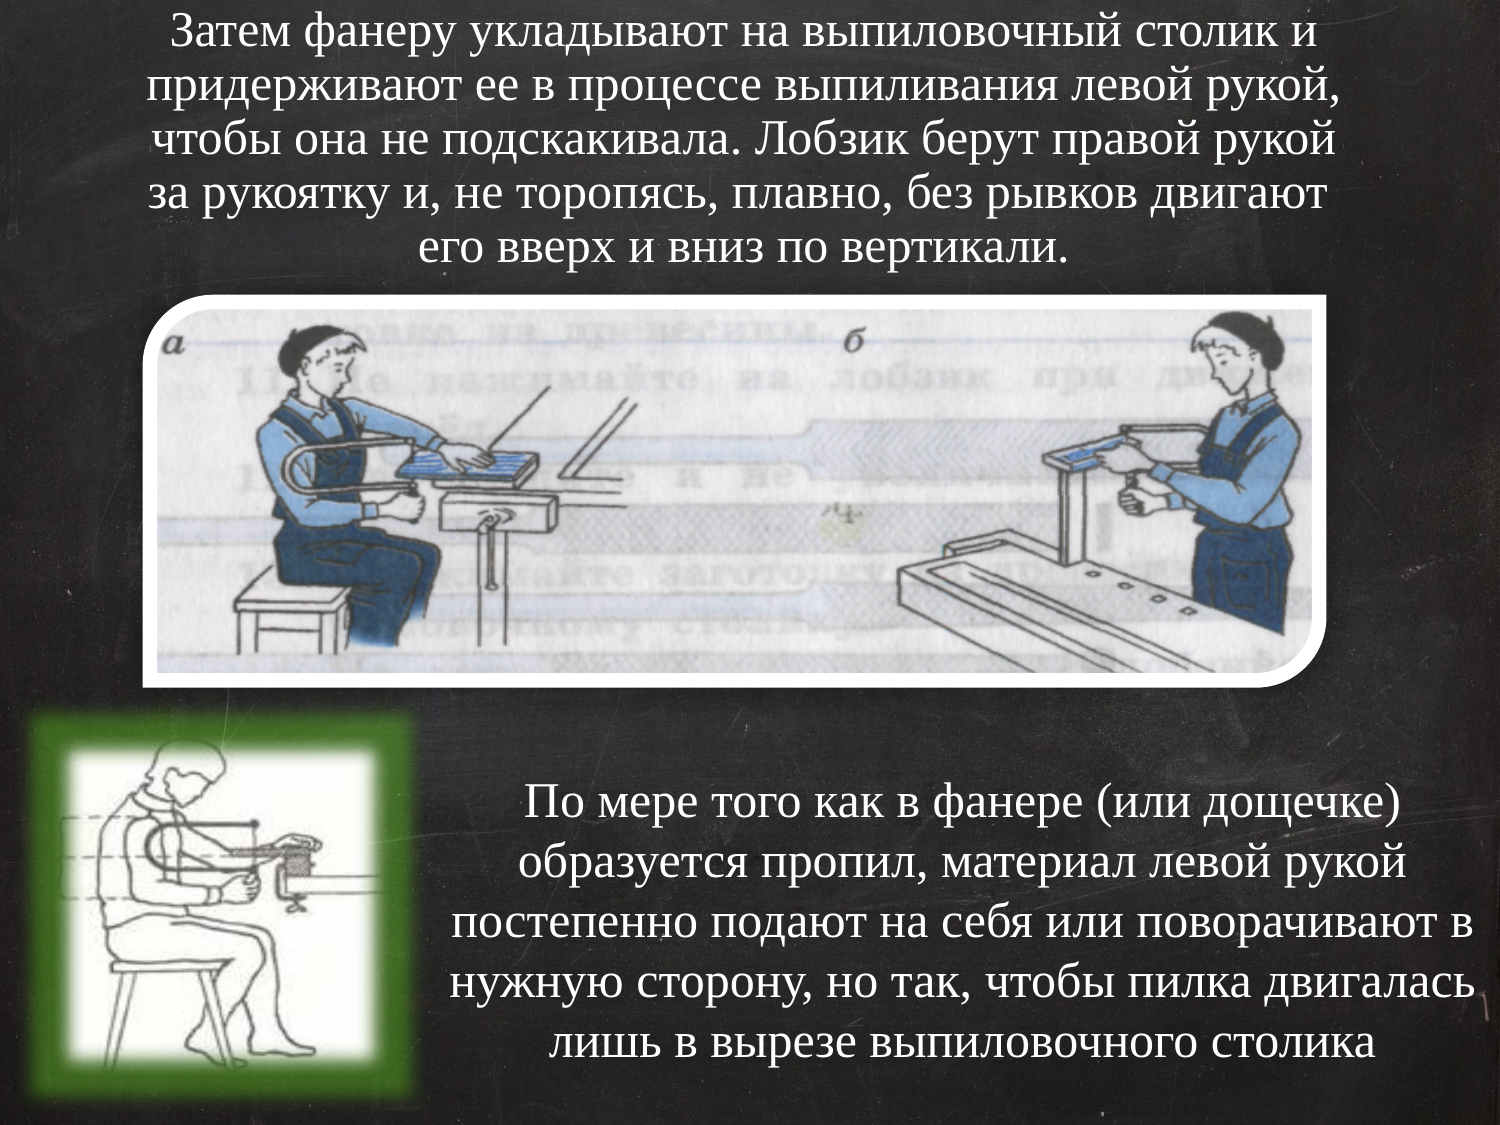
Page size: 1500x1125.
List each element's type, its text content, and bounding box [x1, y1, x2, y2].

text_box По мере того как в фанере (или дощеч­ке) образуется пропил, материал левой рукой постепенно подают на себя или пово­рачивают в нужную сторону, но так, чтобы пилка двигалась лишь в вырезе выпиловоч­ного столика [425, 760, 1500, 1075]
picture [0, 0, 1500, 1125]
title Затем фанеру укладывают на выпило­вочный столик и придерживают ее в процес­се выпиливания левой рукой, чтобы она не подскакивала. Лобзик берут правой рукой за рукоятку и, не торопясь, плавно, без рывков двигают его вверх и вниз по вертикали. [16, 14, 1472, 323]
